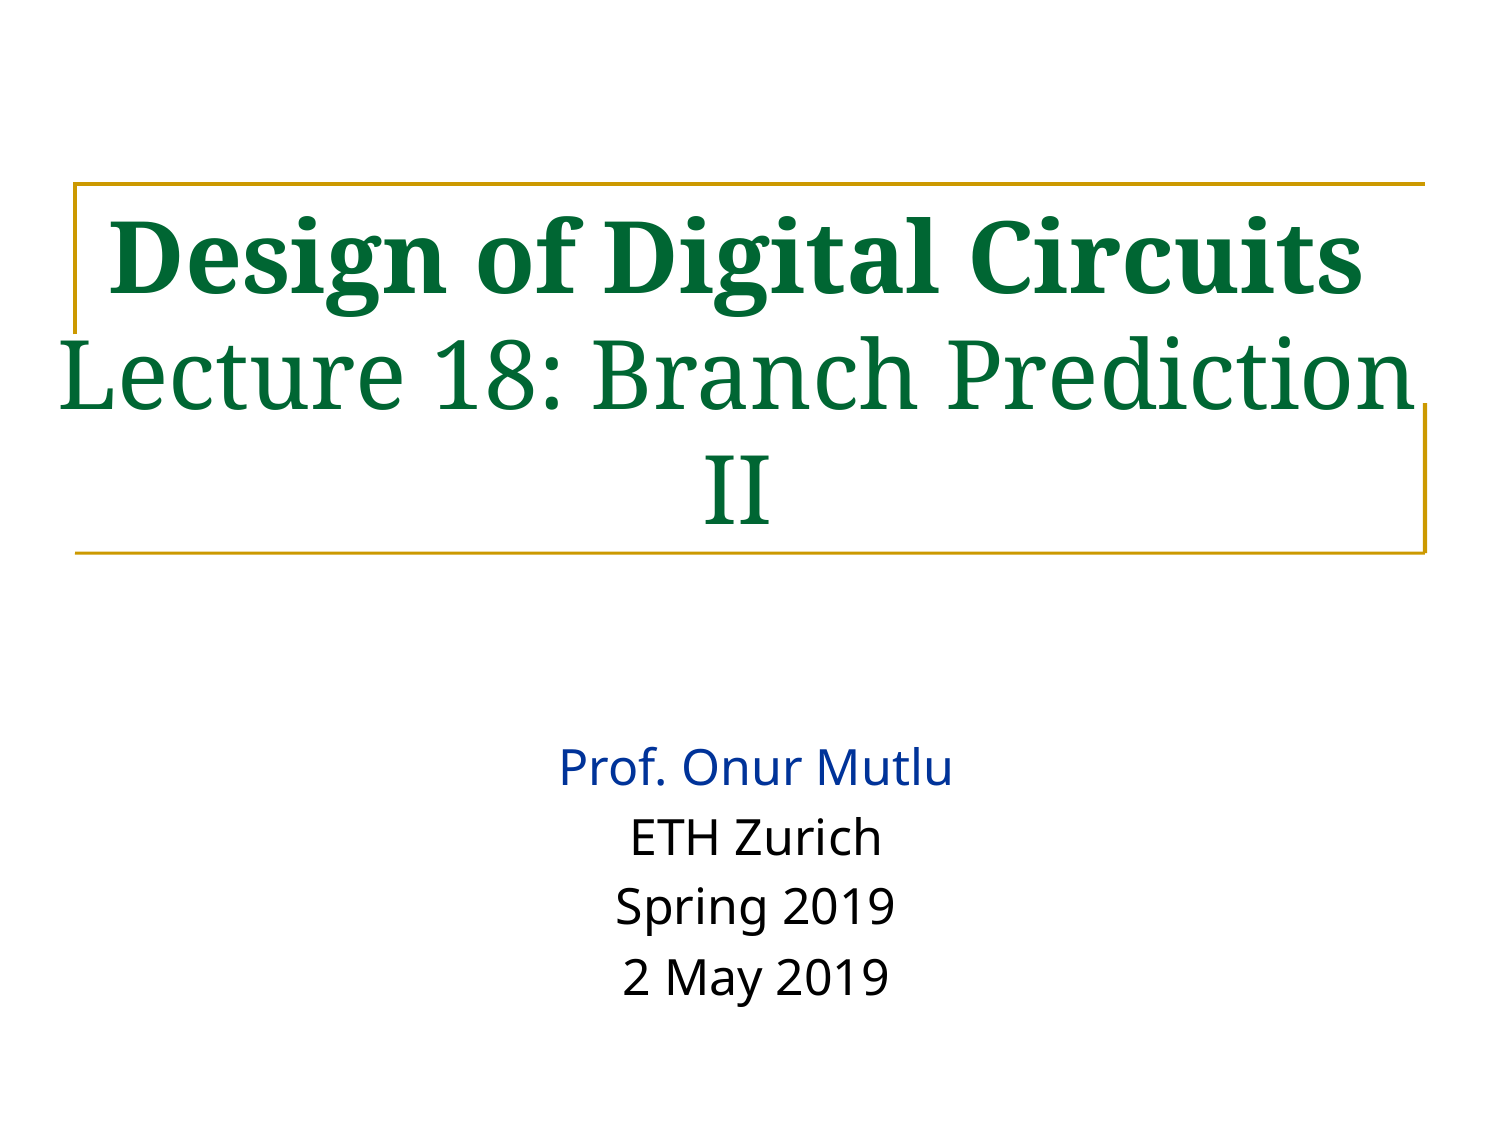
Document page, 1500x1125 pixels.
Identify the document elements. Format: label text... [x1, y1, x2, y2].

title Design of Digital Circuits Lecture 18: Branch Prediction II [37, 187, 1438, 550]
subtitle Prof. Onur Mutlu ETH Zurich Spring 2019 2 May 2019 [112, 587, 1400, 1064]
